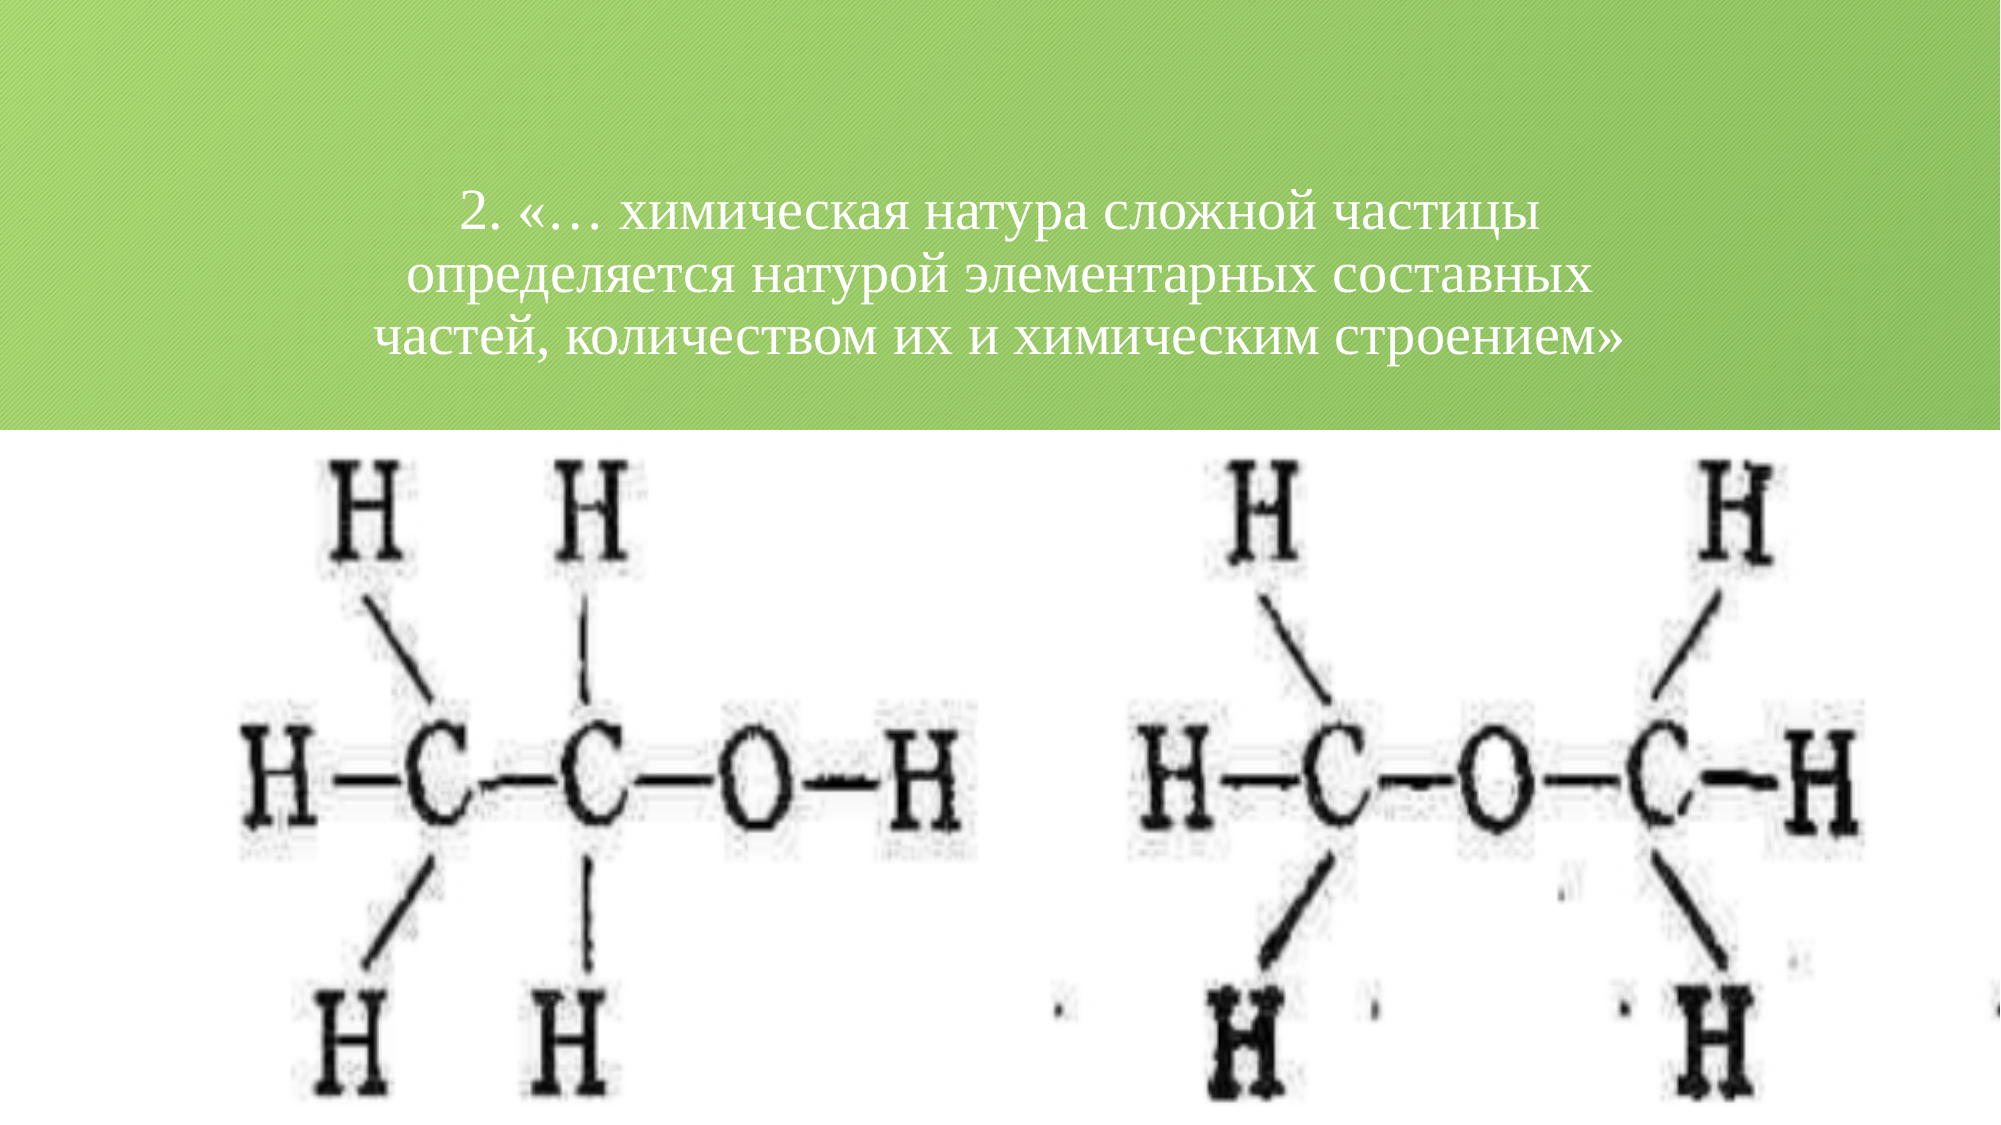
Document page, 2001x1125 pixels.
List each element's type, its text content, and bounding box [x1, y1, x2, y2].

title 2. «… химическая натура сложной частицы определяется натурой элементарных составных частей, количеством их и химическим строением» [294, 123, 1706, 417]
picture [0, 430, 2000, 1125]
